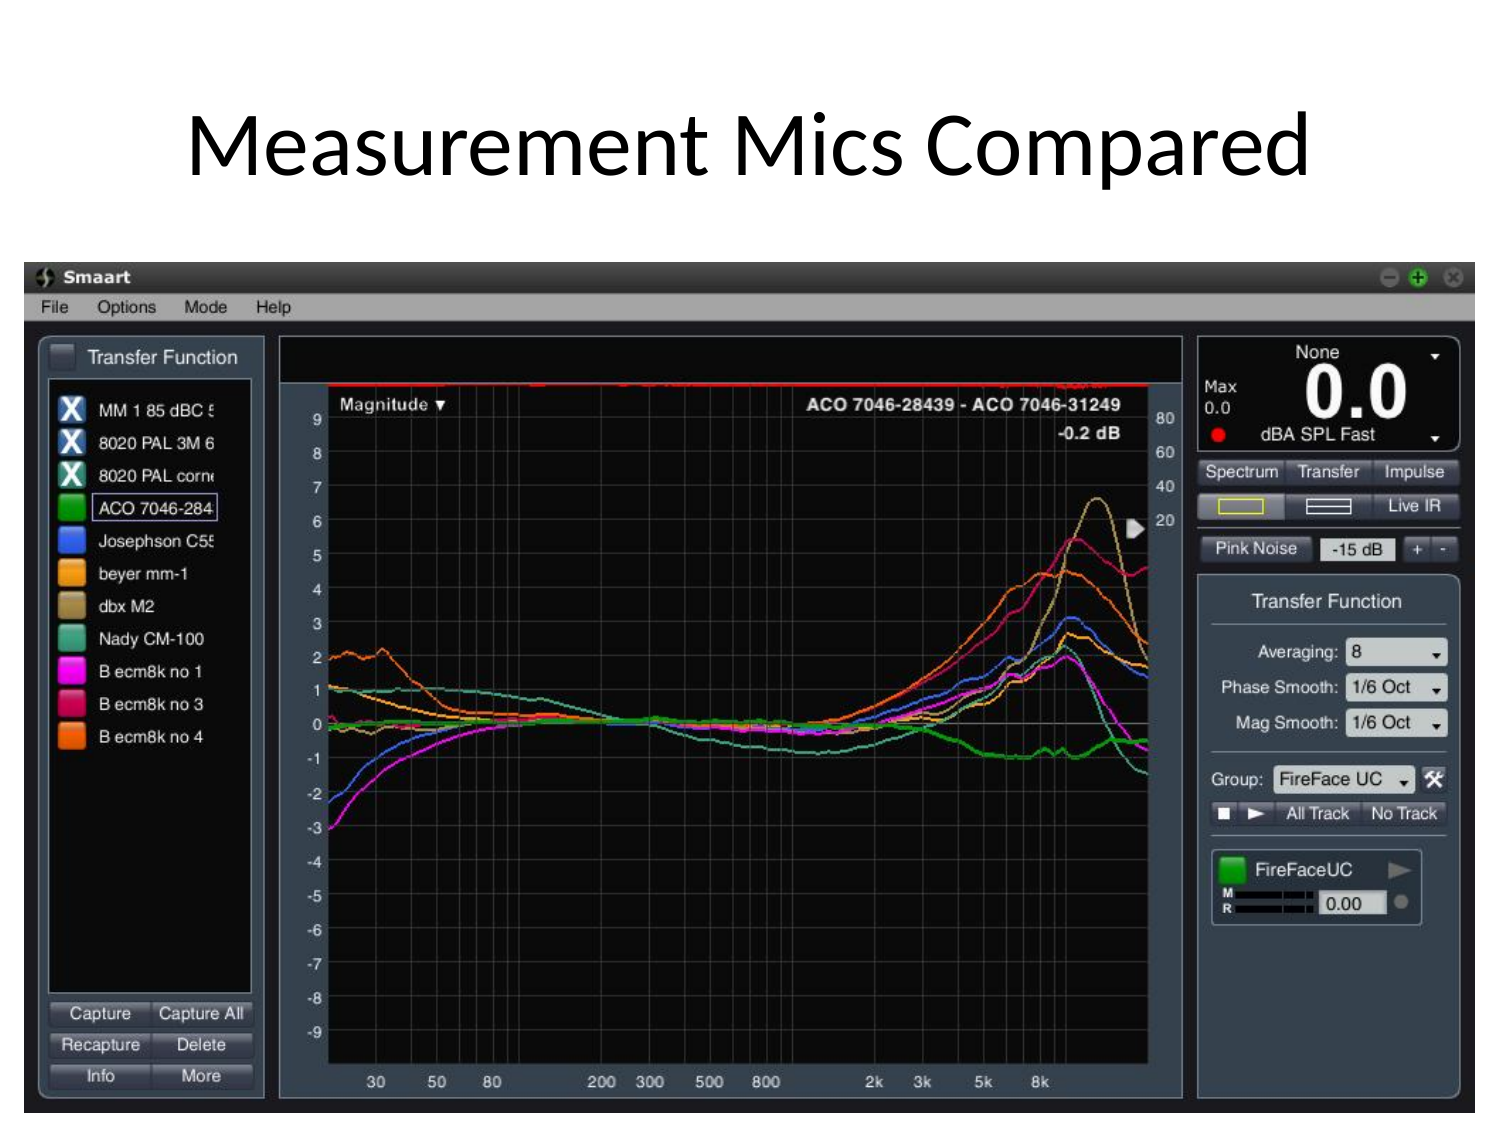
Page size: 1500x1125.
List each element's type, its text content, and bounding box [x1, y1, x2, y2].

picture [23, 262, 1476, 1113]
title Measurement Mics Compared [75, 45, 1425, 233]
